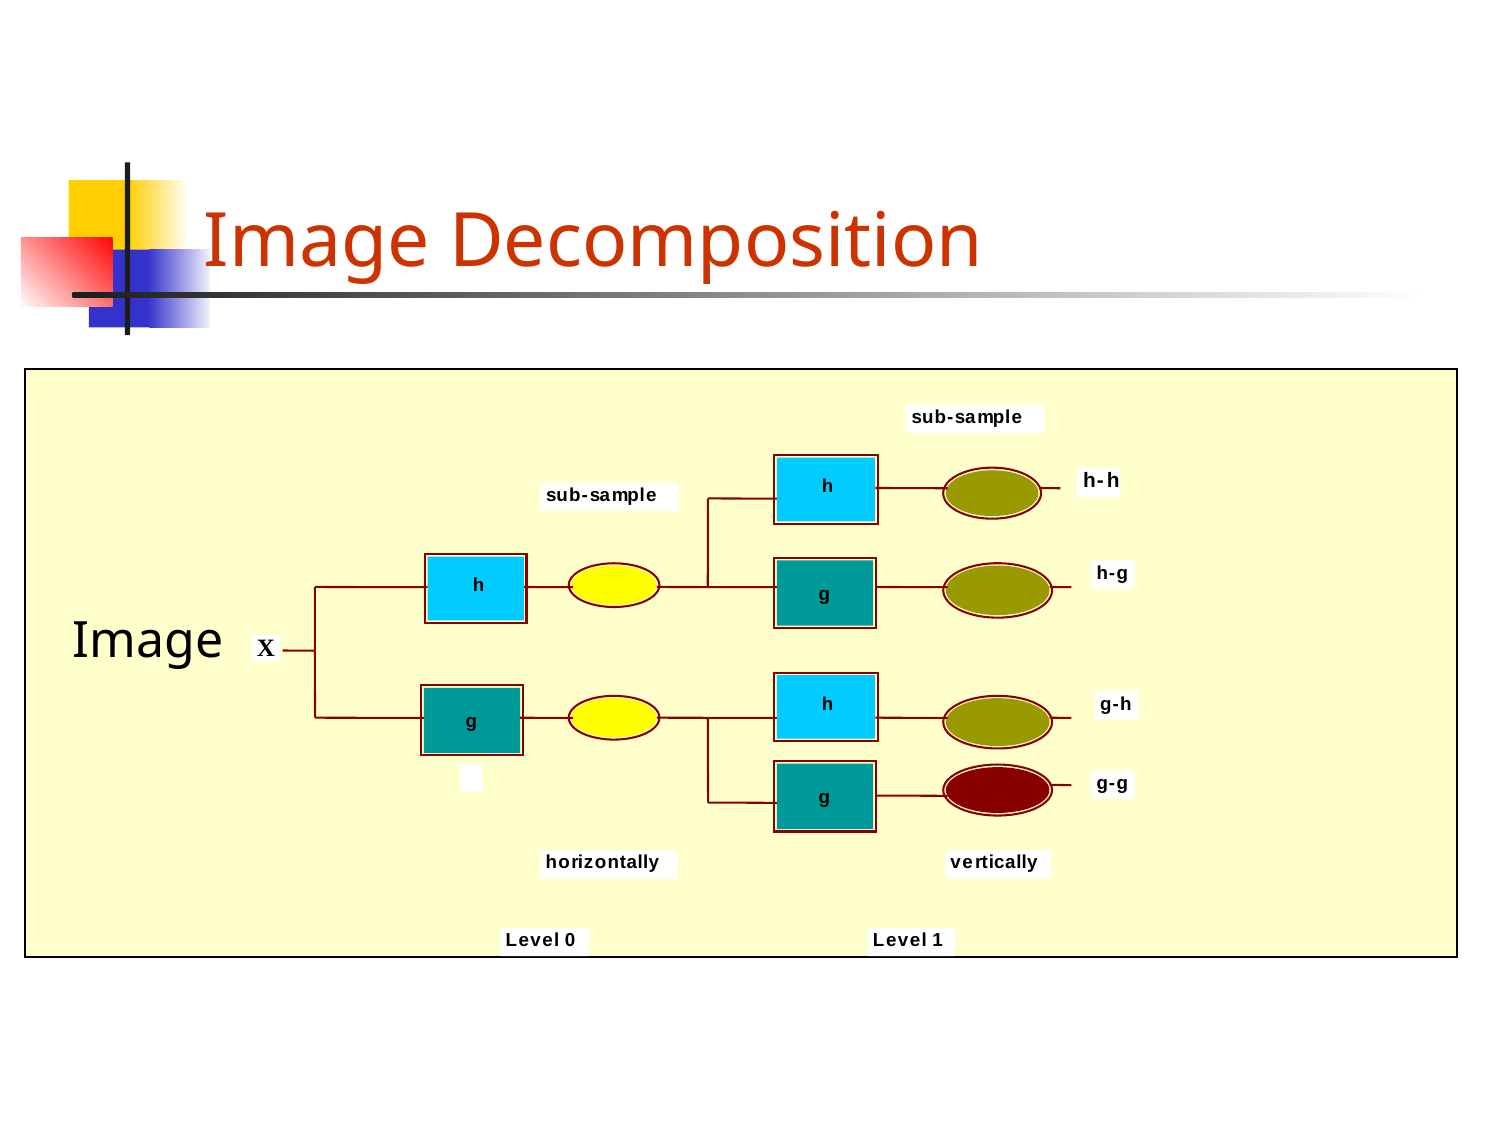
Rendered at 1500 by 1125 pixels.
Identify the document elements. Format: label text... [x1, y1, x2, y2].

title Image Decomposition [188, 101, 1468, 289]
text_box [24, 368, 1458, 958]
